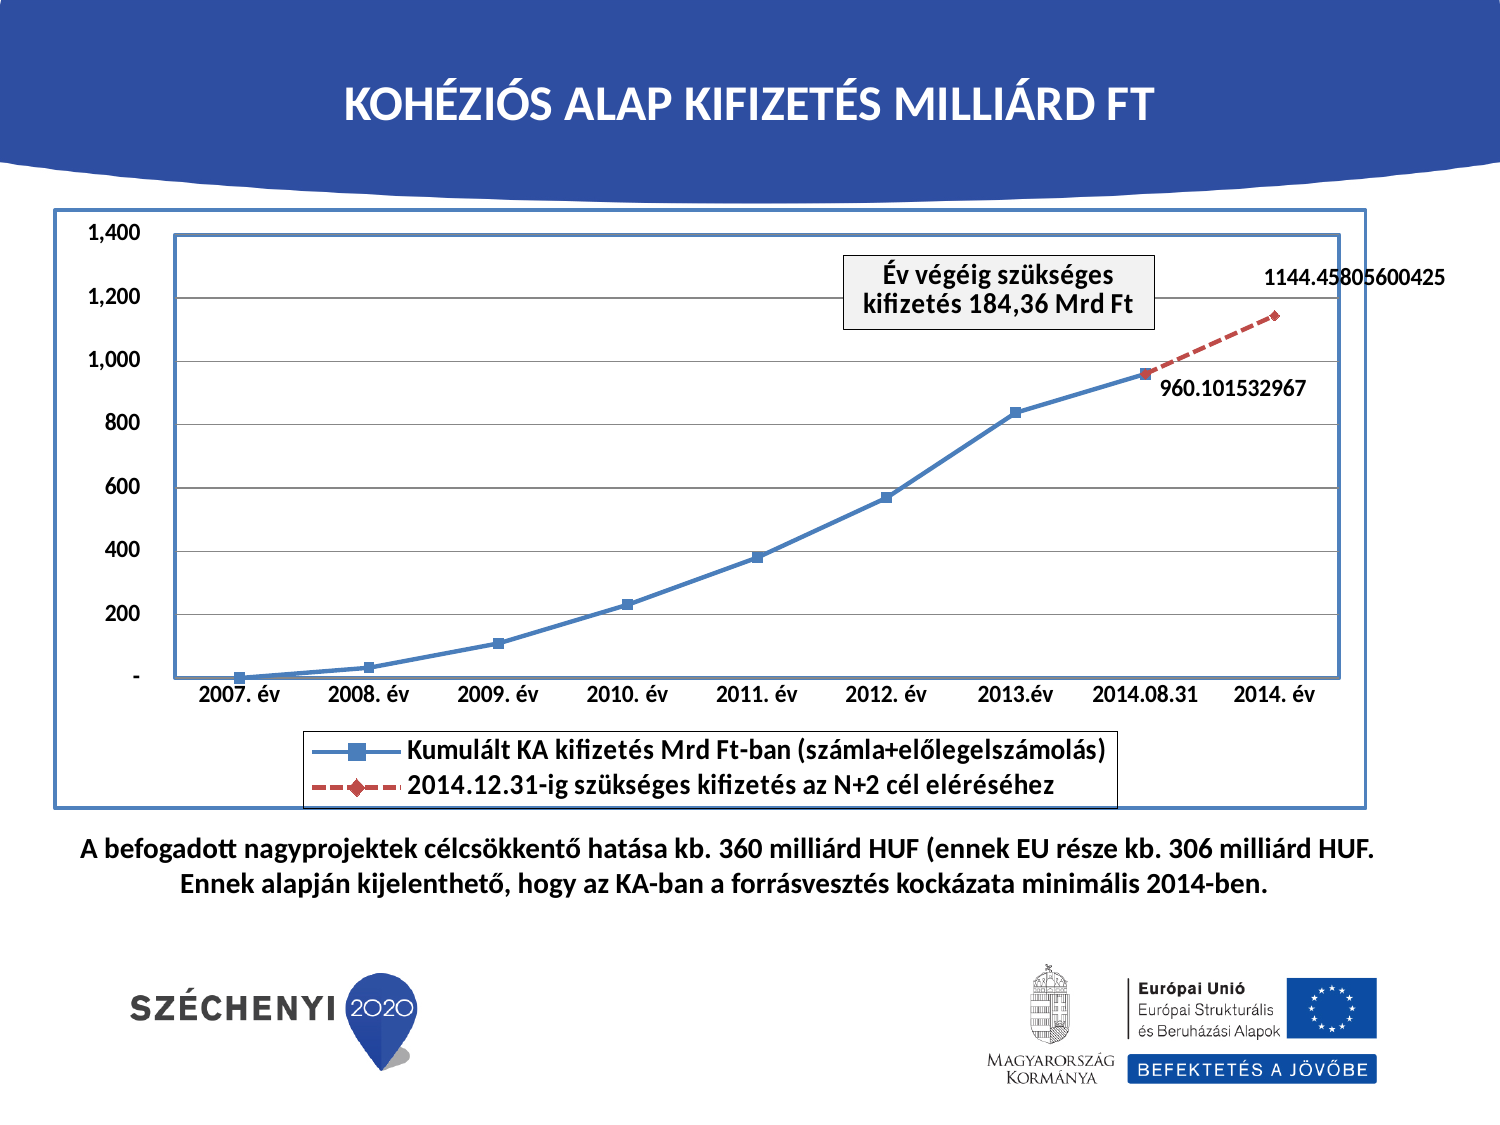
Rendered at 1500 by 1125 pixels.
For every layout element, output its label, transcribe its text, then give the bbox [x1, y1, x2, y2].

text_box A befogadott nagyprojektek célcsökkentő hatása kb. 360 milliárd HUF (ennek EU része kb. 306 milliárd HUF. Ennek alapján kijelenthető, hogy az KA-ban a forrásvesztés kockázata minimális 2014-ben. [31, 822, 1425, 942]
picture [0, 0, 1500, 1125]
chart [52, 207, 1448, 811]
title Kohéziós alap kifizetés milliárd ft [75, 62, 1425, 163]
